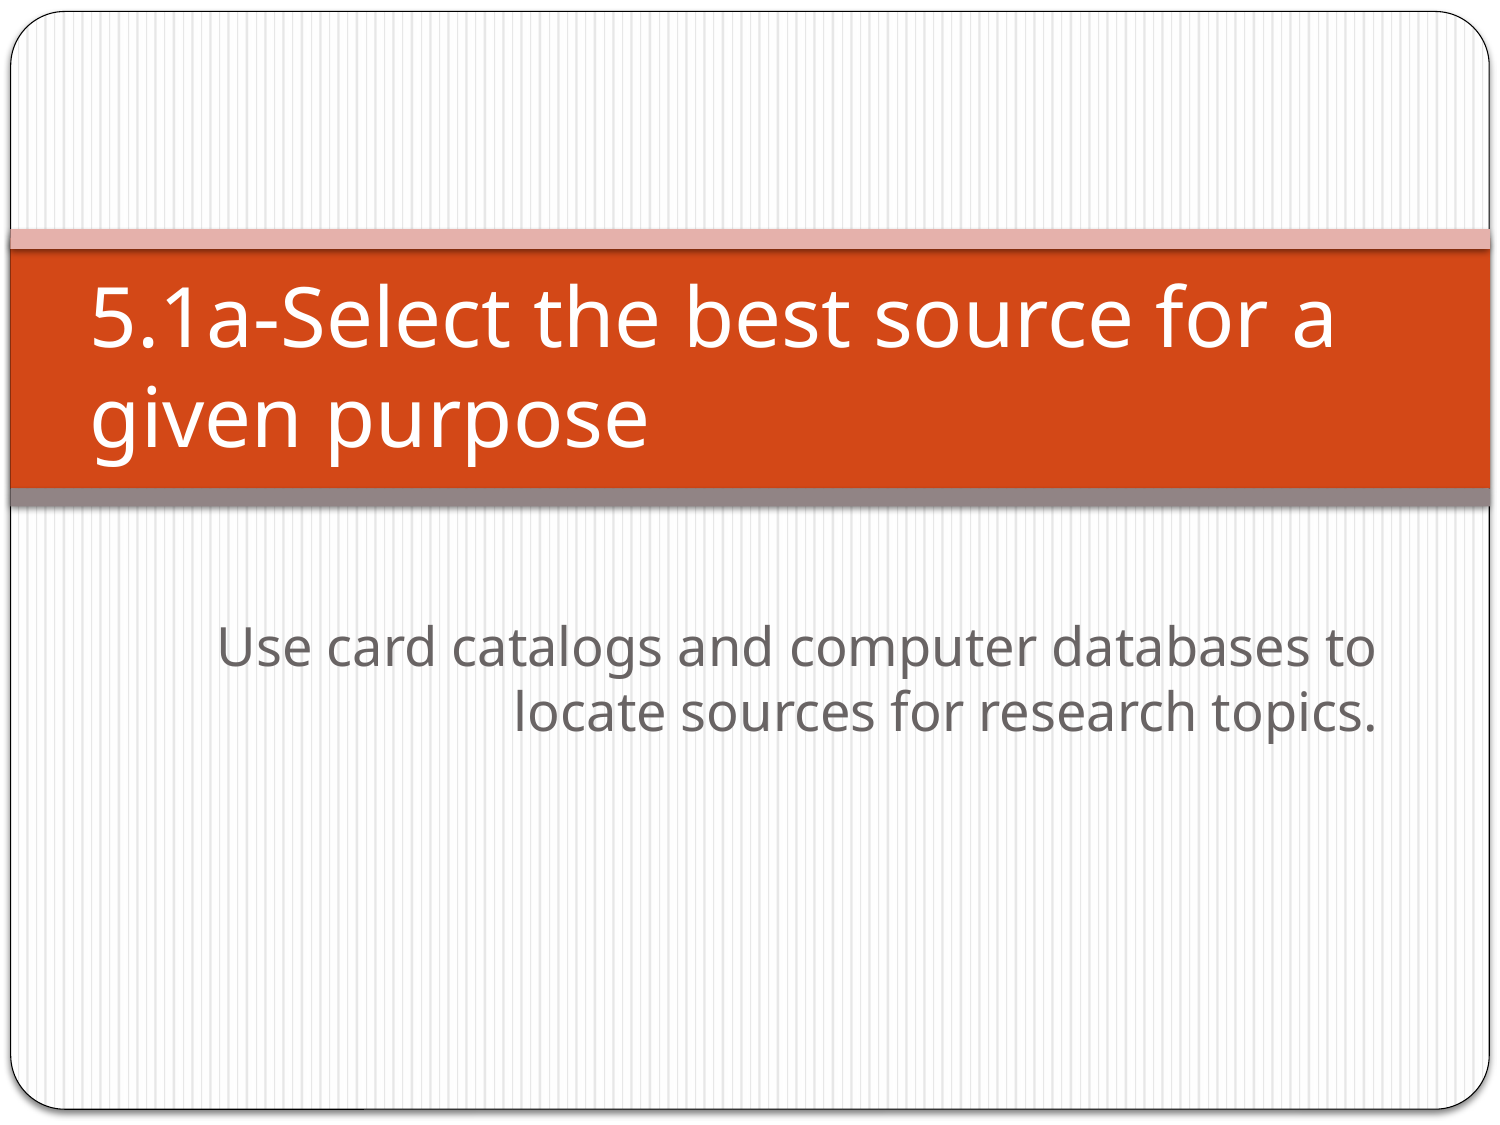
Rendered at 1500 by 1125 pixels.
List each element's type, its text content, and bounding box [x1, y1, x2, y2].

title 5.1a-Select the best source for a given purpose [75, 247, 1425, 489]
subtitle Use card catalogs and computer databases to locate sources for research topics. [118, 604, 1394, 825]
